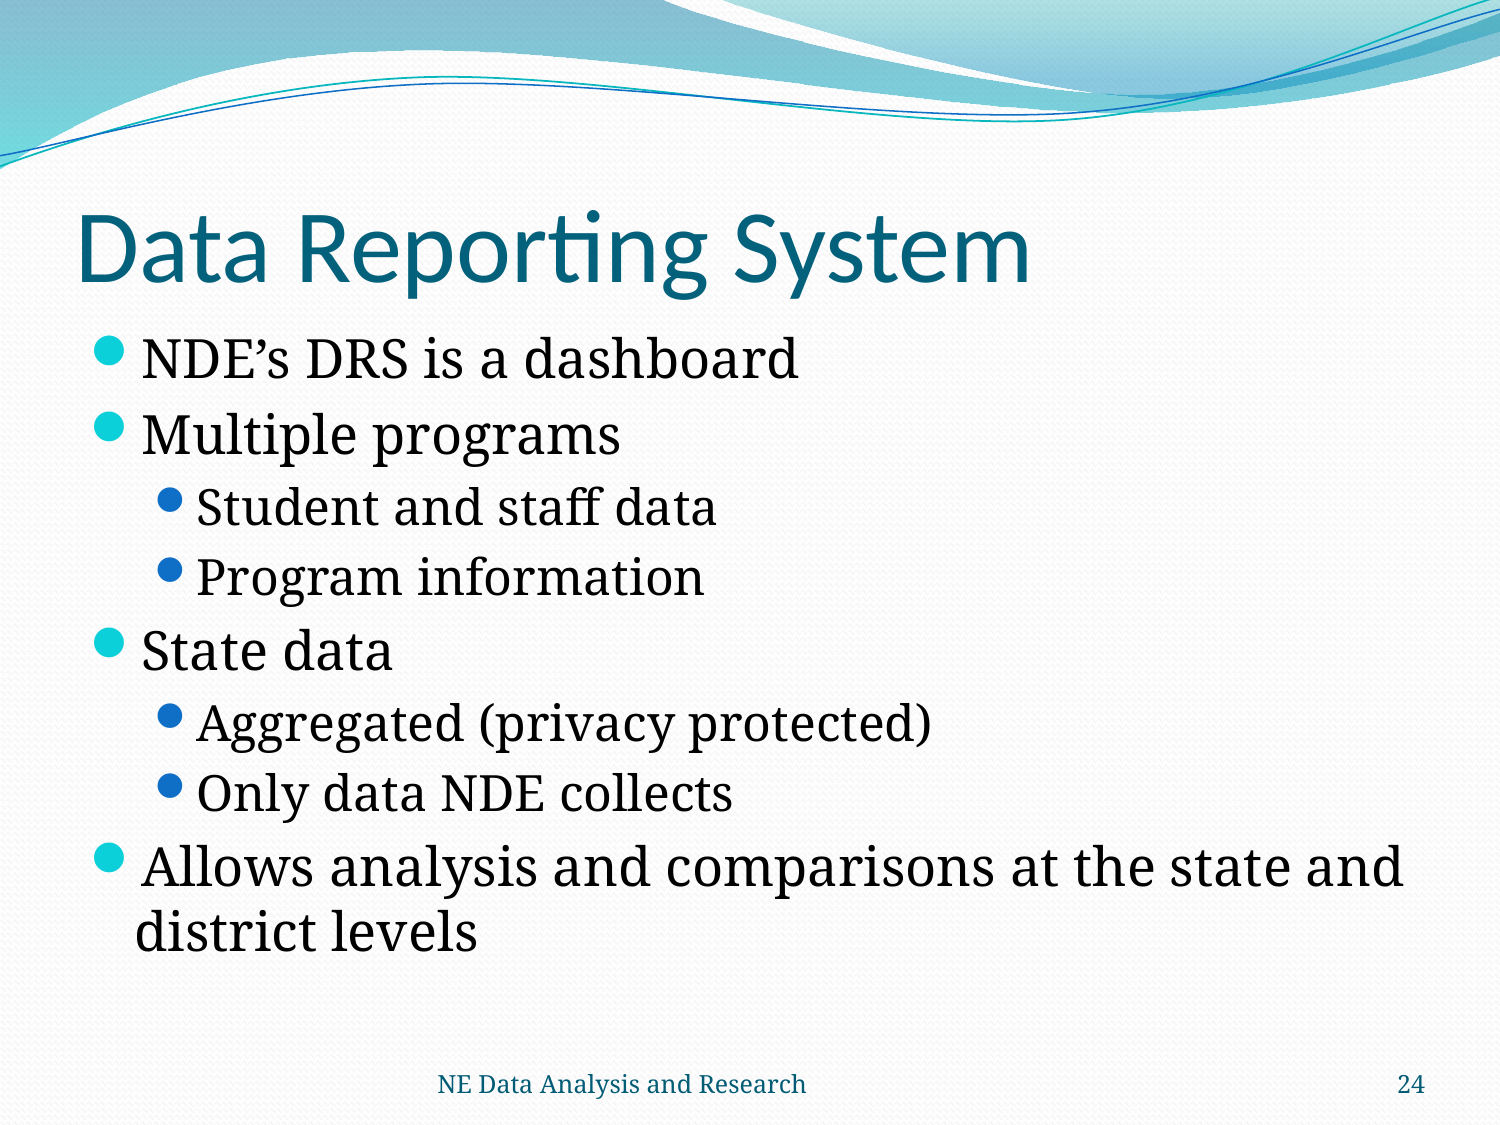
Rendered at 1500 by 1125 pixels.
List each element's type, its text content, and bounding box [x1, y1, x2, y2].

slide_number 24 [1299, 1042, 1425, 1103]
title Data Reporting System [75, 115, 1425, 303]
footer NE Data Analysis and Research [437, 1042, 988, 1103]
list NDE’s DRS is a dashboard Multiple programs Student and staff data Program information State data Aggregated (privacy protected) Only data NDE collects Allows analysis and comparisons at the state and district levels [75, 317, 1425, 1038]
